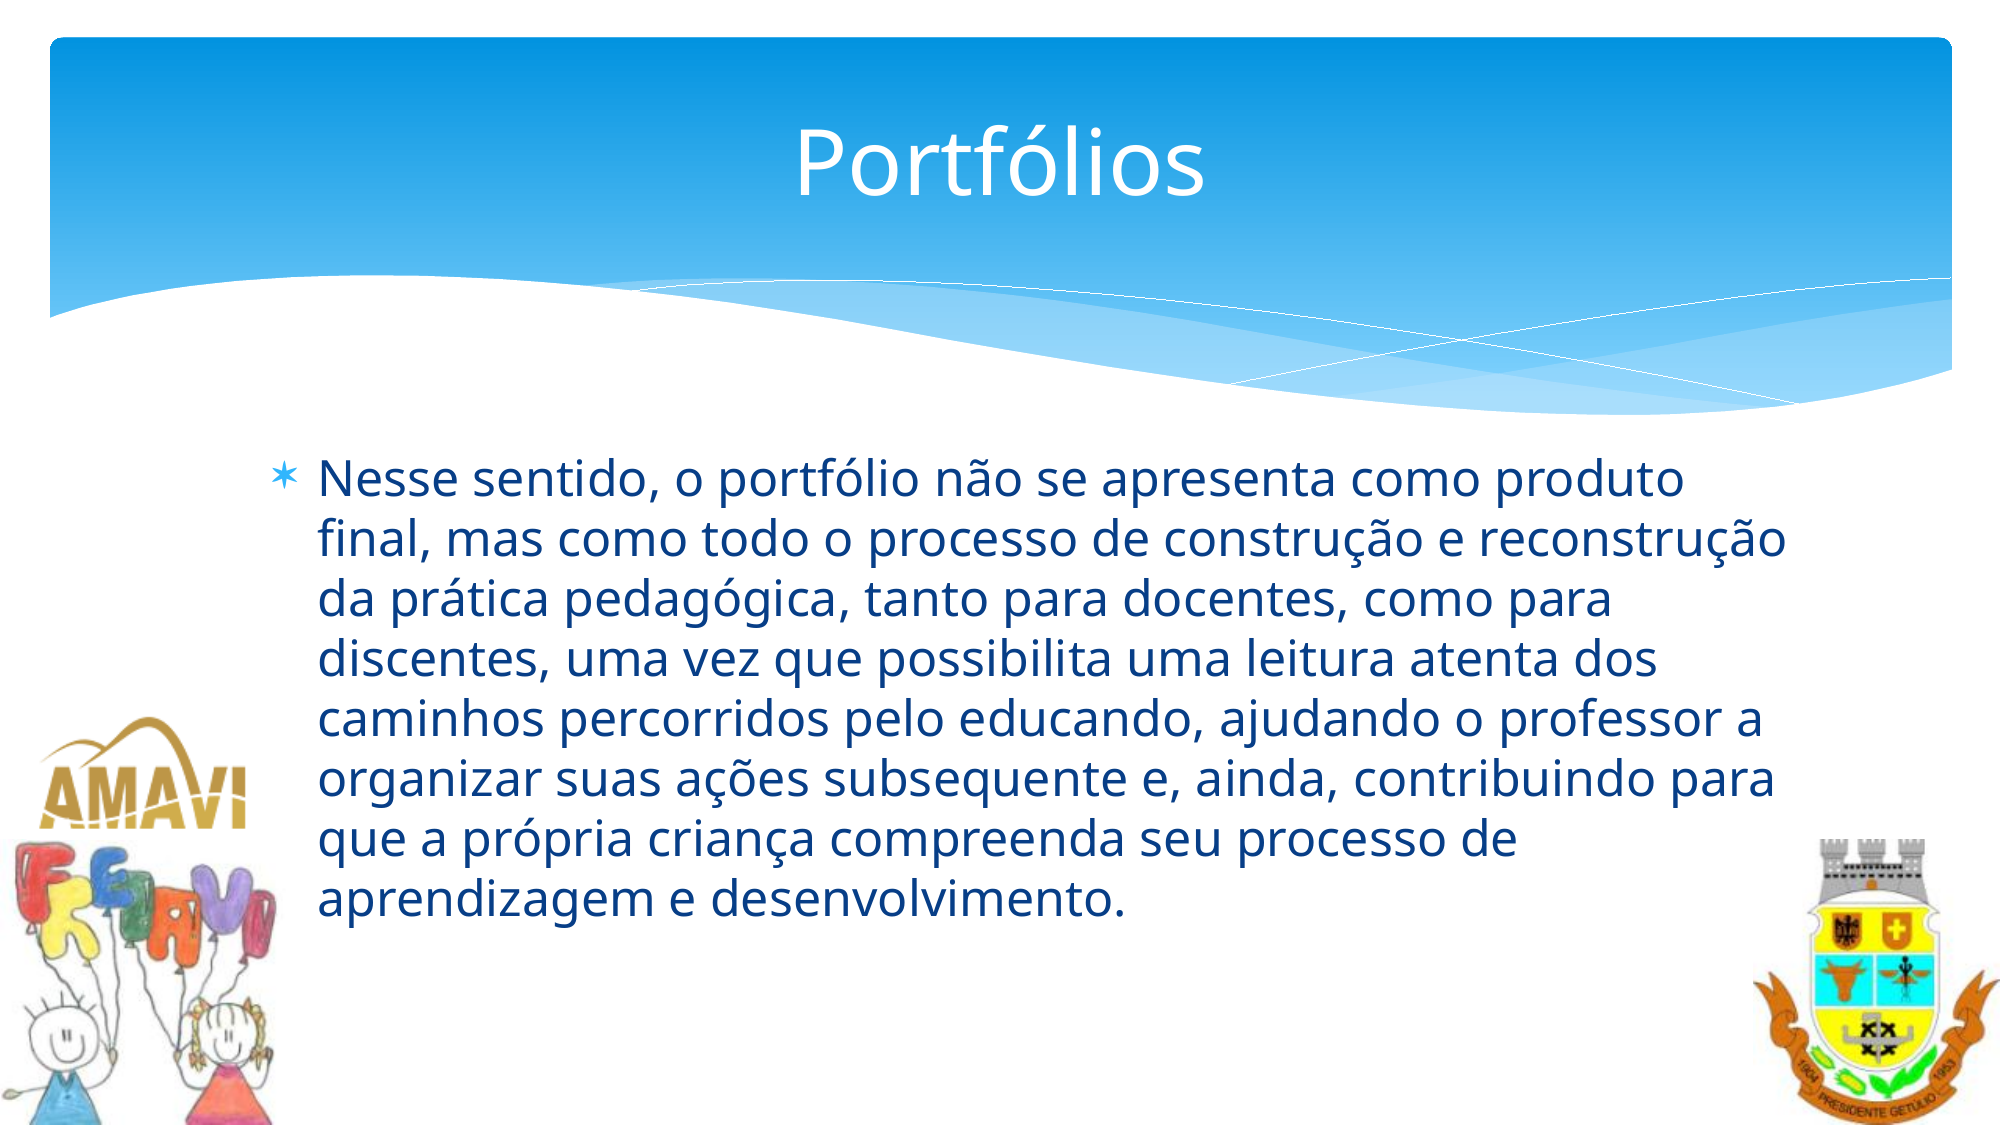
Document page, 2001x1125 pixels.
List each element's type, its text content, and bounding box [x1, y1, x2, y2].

picture [0, 700, 286, 1125]
list Nesse sentido, o portfólio não se apresenta como produto final, mas como todo o processo de construção e reconstrução da prática pedagógica, tanto para docentes, como para discentes, uma vez que possibilita uma leitura atenta dos caminhos percorridos pelo educando, ajudando o professor a organizar suas ações subsequente e, ainda, contribuindo para que a própria criança compreenda seu processo de aprendizagem e desenvolvimento. [257, 438, 1812, 1005]
title Portfólios [99, 55, 1900, 261]
picture [1752, 839, 2000, 1125]
